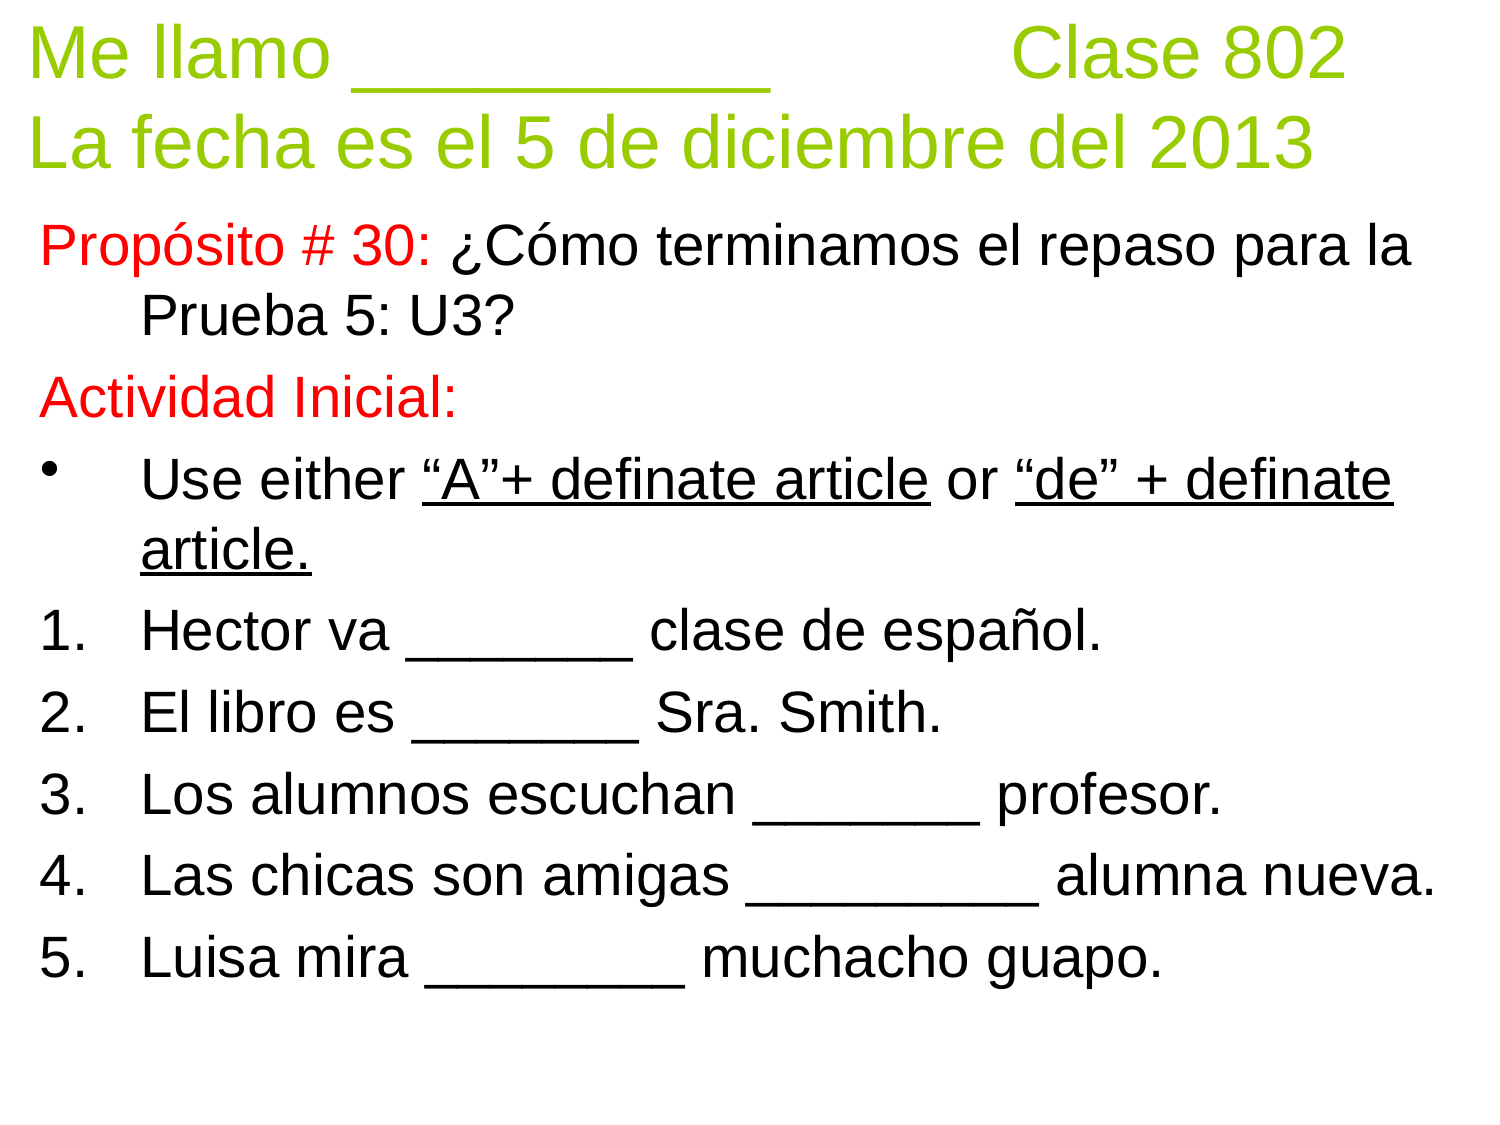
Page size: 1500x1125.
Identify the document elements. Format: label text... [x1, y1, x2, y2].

list Propósito # 30: ¿Cómo terminamos el repaso para la Prueba 5: U3? Actividad Inicial: Use either “A”+ definate article or “de” + definate article. Hector va _______ clase de español. El libro es _______ Sra. Smith. Los alumnos escuchan _______ profesor. Las chicas son amigas _________ alumna nueva. Luisa mira ________ muchacho guapo. [24, 200, 1500, 1075]
title Me llamo __________ Clase 802 La fecha es el 5 de diciembre del 2013 [12, 0, 1438, 188]
